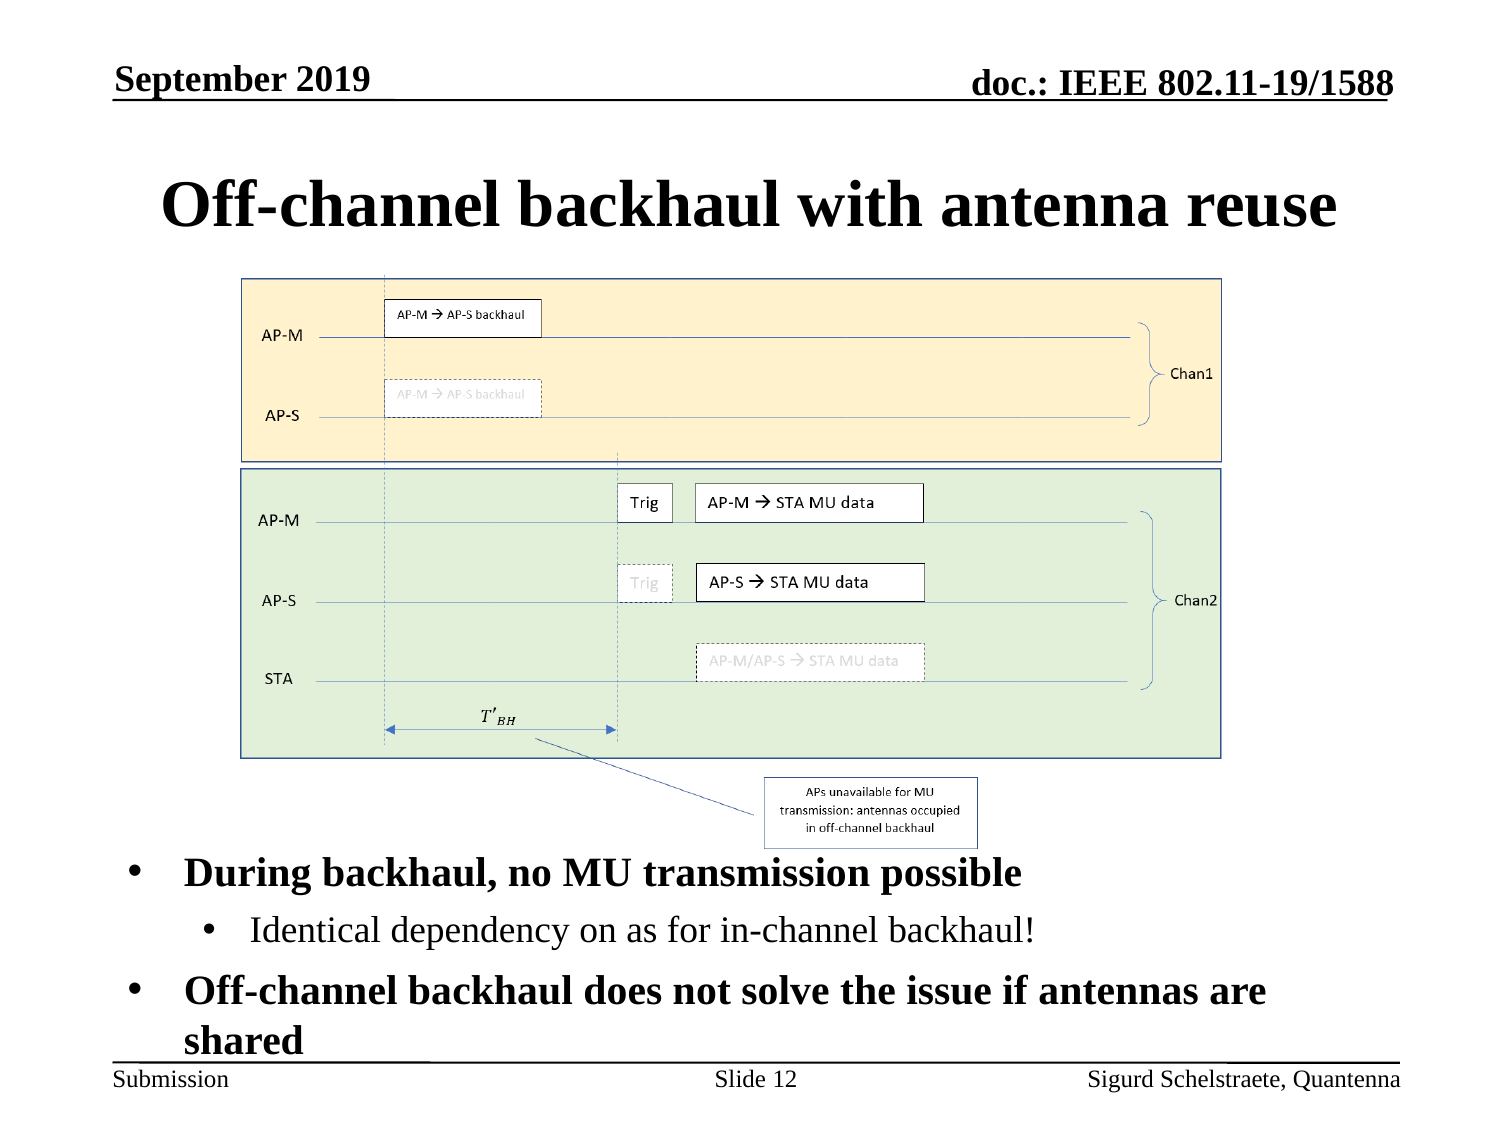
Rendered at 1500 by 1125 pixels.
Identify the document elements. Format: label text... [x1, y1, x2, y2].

picture [237, 272, 1226, 853]
footer Sigurd Schelstraete, Quantenna [878, 1061, 1402, 1093]
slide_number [114, 54, 423, 100]
slide_number Slide 12 [712, 1061, 800, 1123]
title Off-channel backhaul with antenna reuse [112, 112, 1388, 288]
